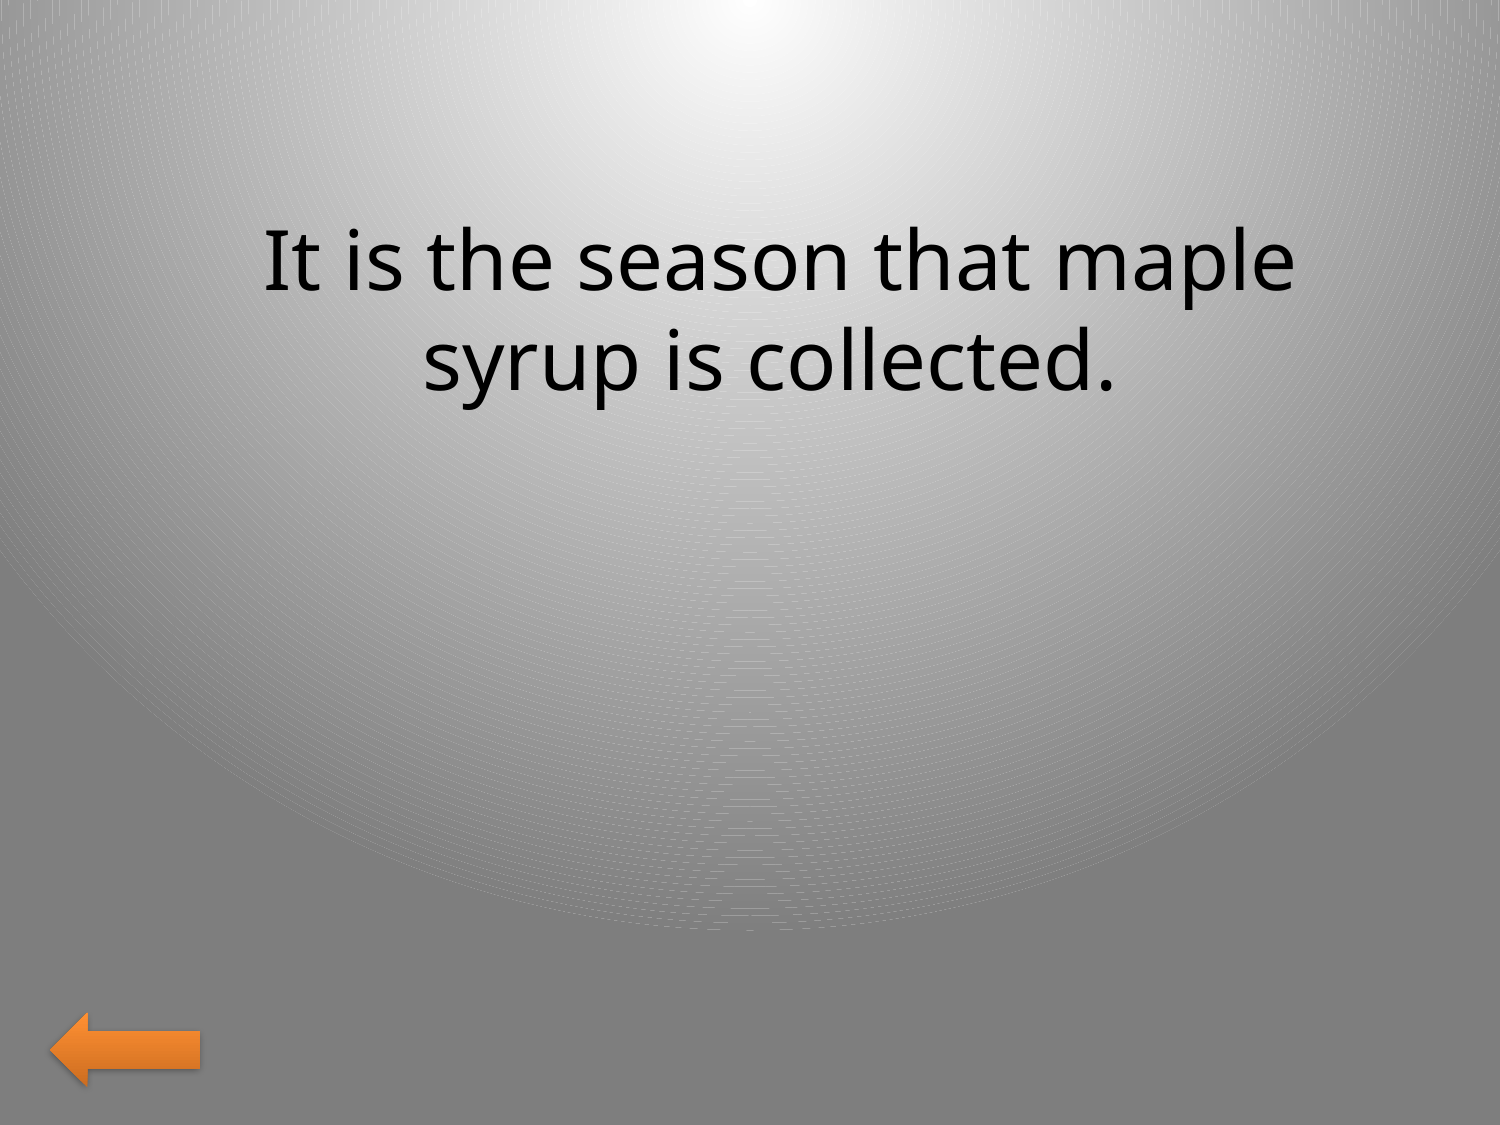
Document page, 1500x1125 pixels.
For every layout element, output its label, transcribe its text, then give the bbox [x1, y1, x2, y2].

text_box [49, 1012, 200, 1088]
text_box It is the season that maple syrup is collected. [224, 199, 1338, 415]
